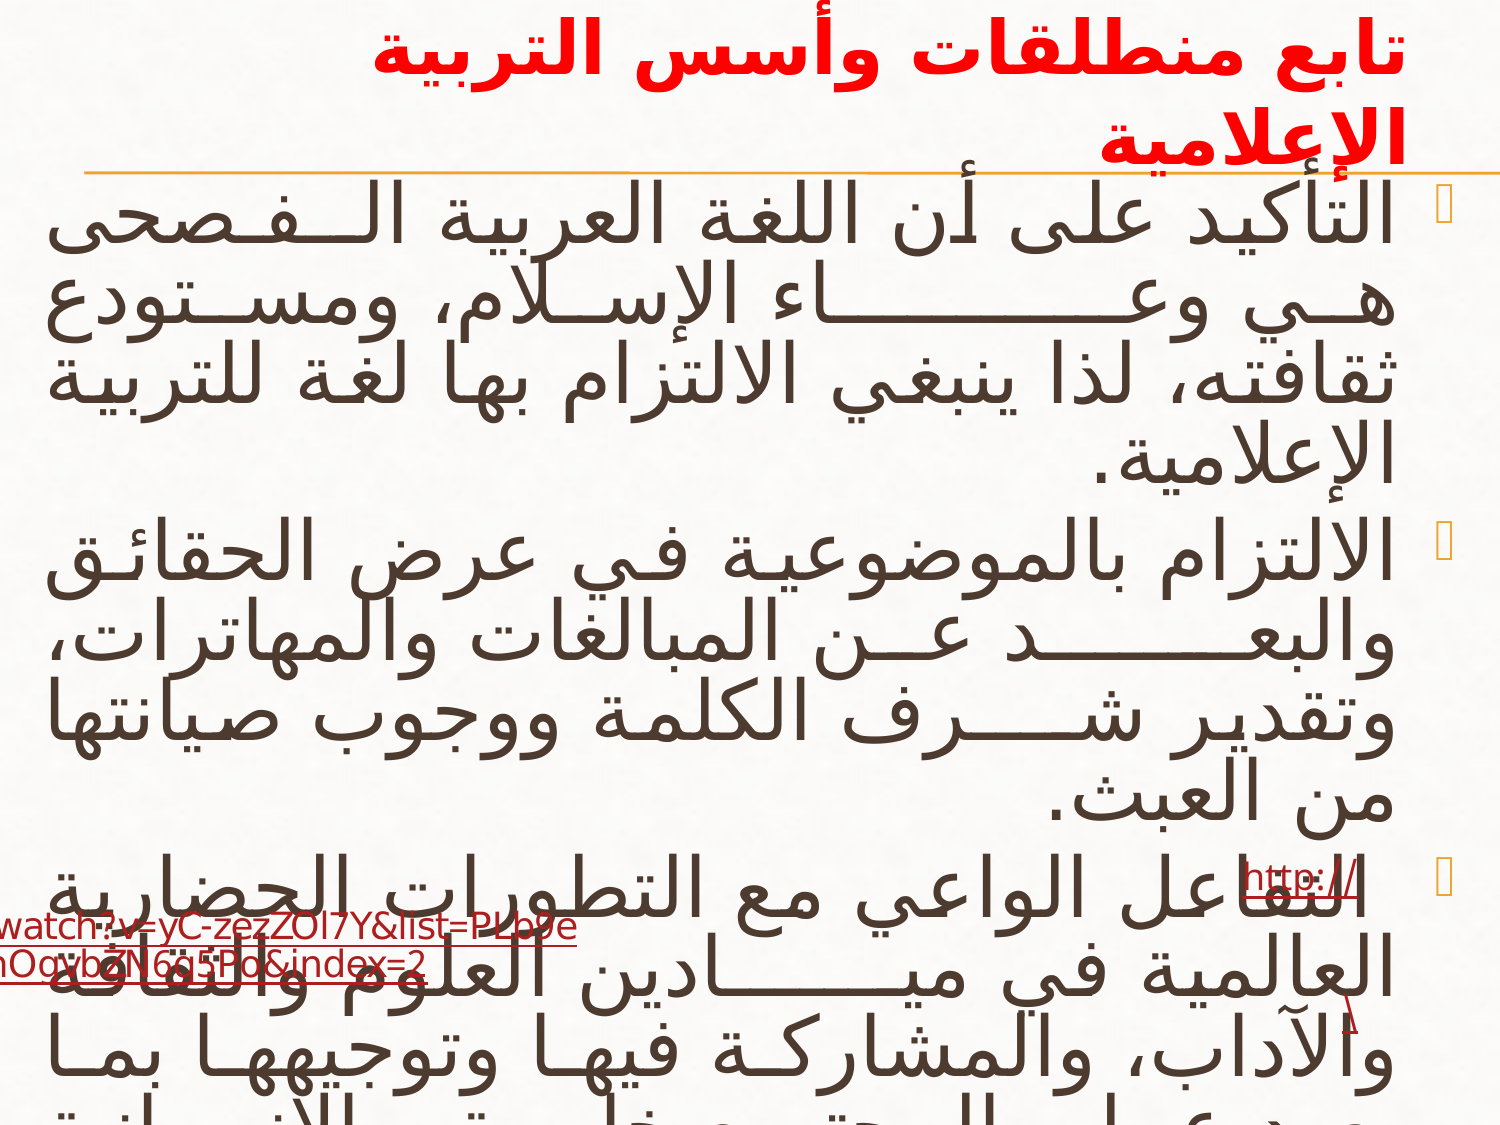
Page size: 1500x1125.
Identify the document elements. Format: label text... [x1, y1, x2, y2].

text_box http://www.youtube.com/watch?v=yC-zezZOl7Y&list=PLb9enEj4Ug2F4EteF3KI9nOgvbZN6q5Po&index=2\ [395, 845, 1373, 1125]
list التأكيد على أن اللغة العربية الــفـصحى هي وعــــــــــاء الإسلام، ومستودع ثقافته، لذا ينبغي الالتزام بها لغة للتربية الإعلامية. الالتزام بالموضوعية في عرض الحقائق والبعــــــد عن المبالغات والمهاترات، وتقدير شــــرف الكلمة ووجوب صيانتها من العبث. التفاعل الواعي مع التطورات الحضارية العالمية في ميـــــــادين العلوم والثقافة والآداب، والمشاركة فيها وتوجيهها بما يعود عـلى المجتمع خاصة، والإنسانية عامة بالخير والتقدم. [29, 172, 1471, 981]
title تابع منطلقات وأسس التربية الإعلامية [75, 0, 1425, 172]
